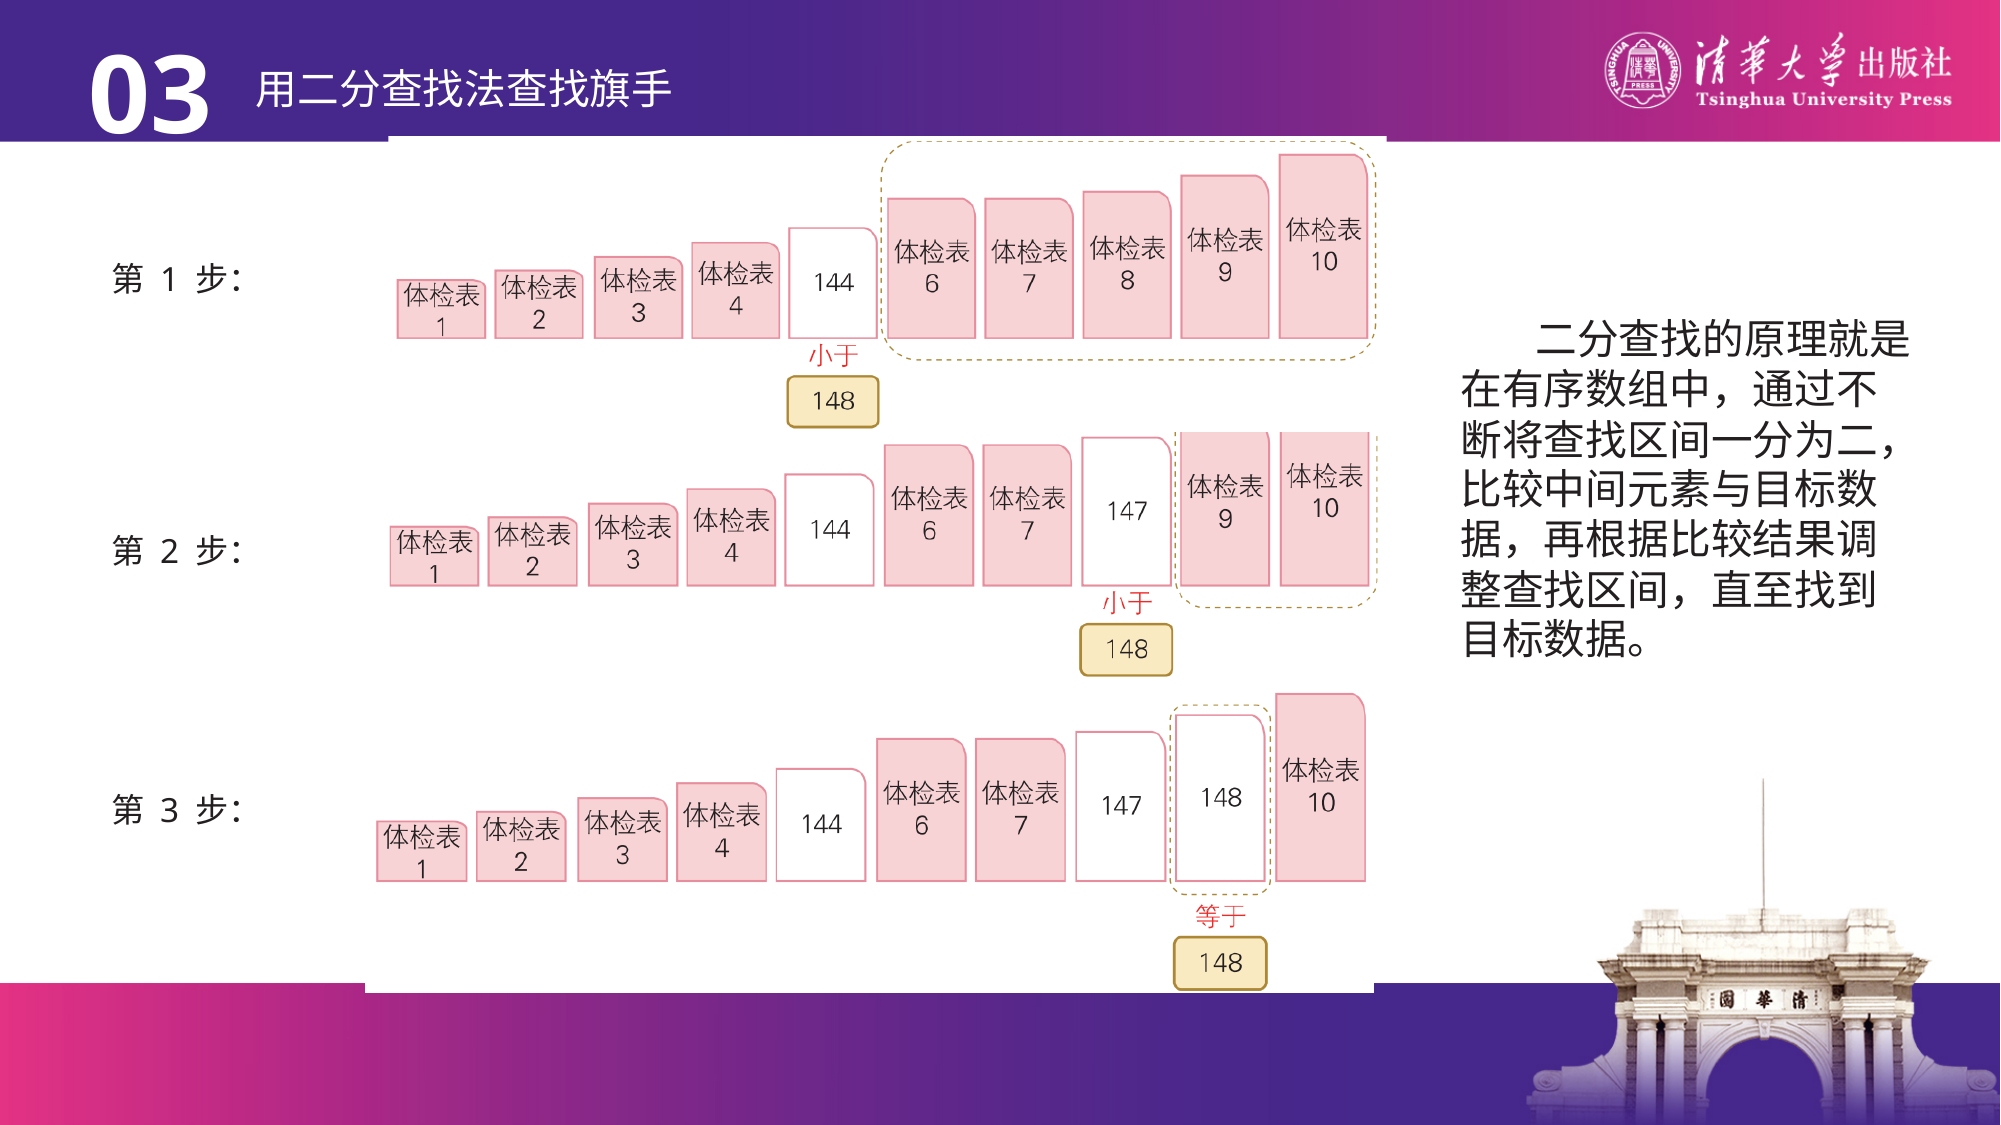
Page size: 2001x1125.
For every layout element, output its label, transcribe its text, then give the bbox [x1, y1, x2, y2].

text_box 第 2 步： [96, 522, 365, 578]
title 用二分查找法查找旗手 [241, 46, 1821, 136]
text_box 二分查找的原理就是在有序数组中，通过不断将查找区间一分为二，比较中间元素与目标数据，再根据比较结果调整查找区间，直至找到目标数据。 [1445, 305, 1934, 671]
text_box 第 1 步： [96, 250, 388, 306]
text_box 第 3 步： [96, 782, 365, 837]
text_box 03 [80, 16, 222, 164]
picture [0, 0, 2000, 1125]
